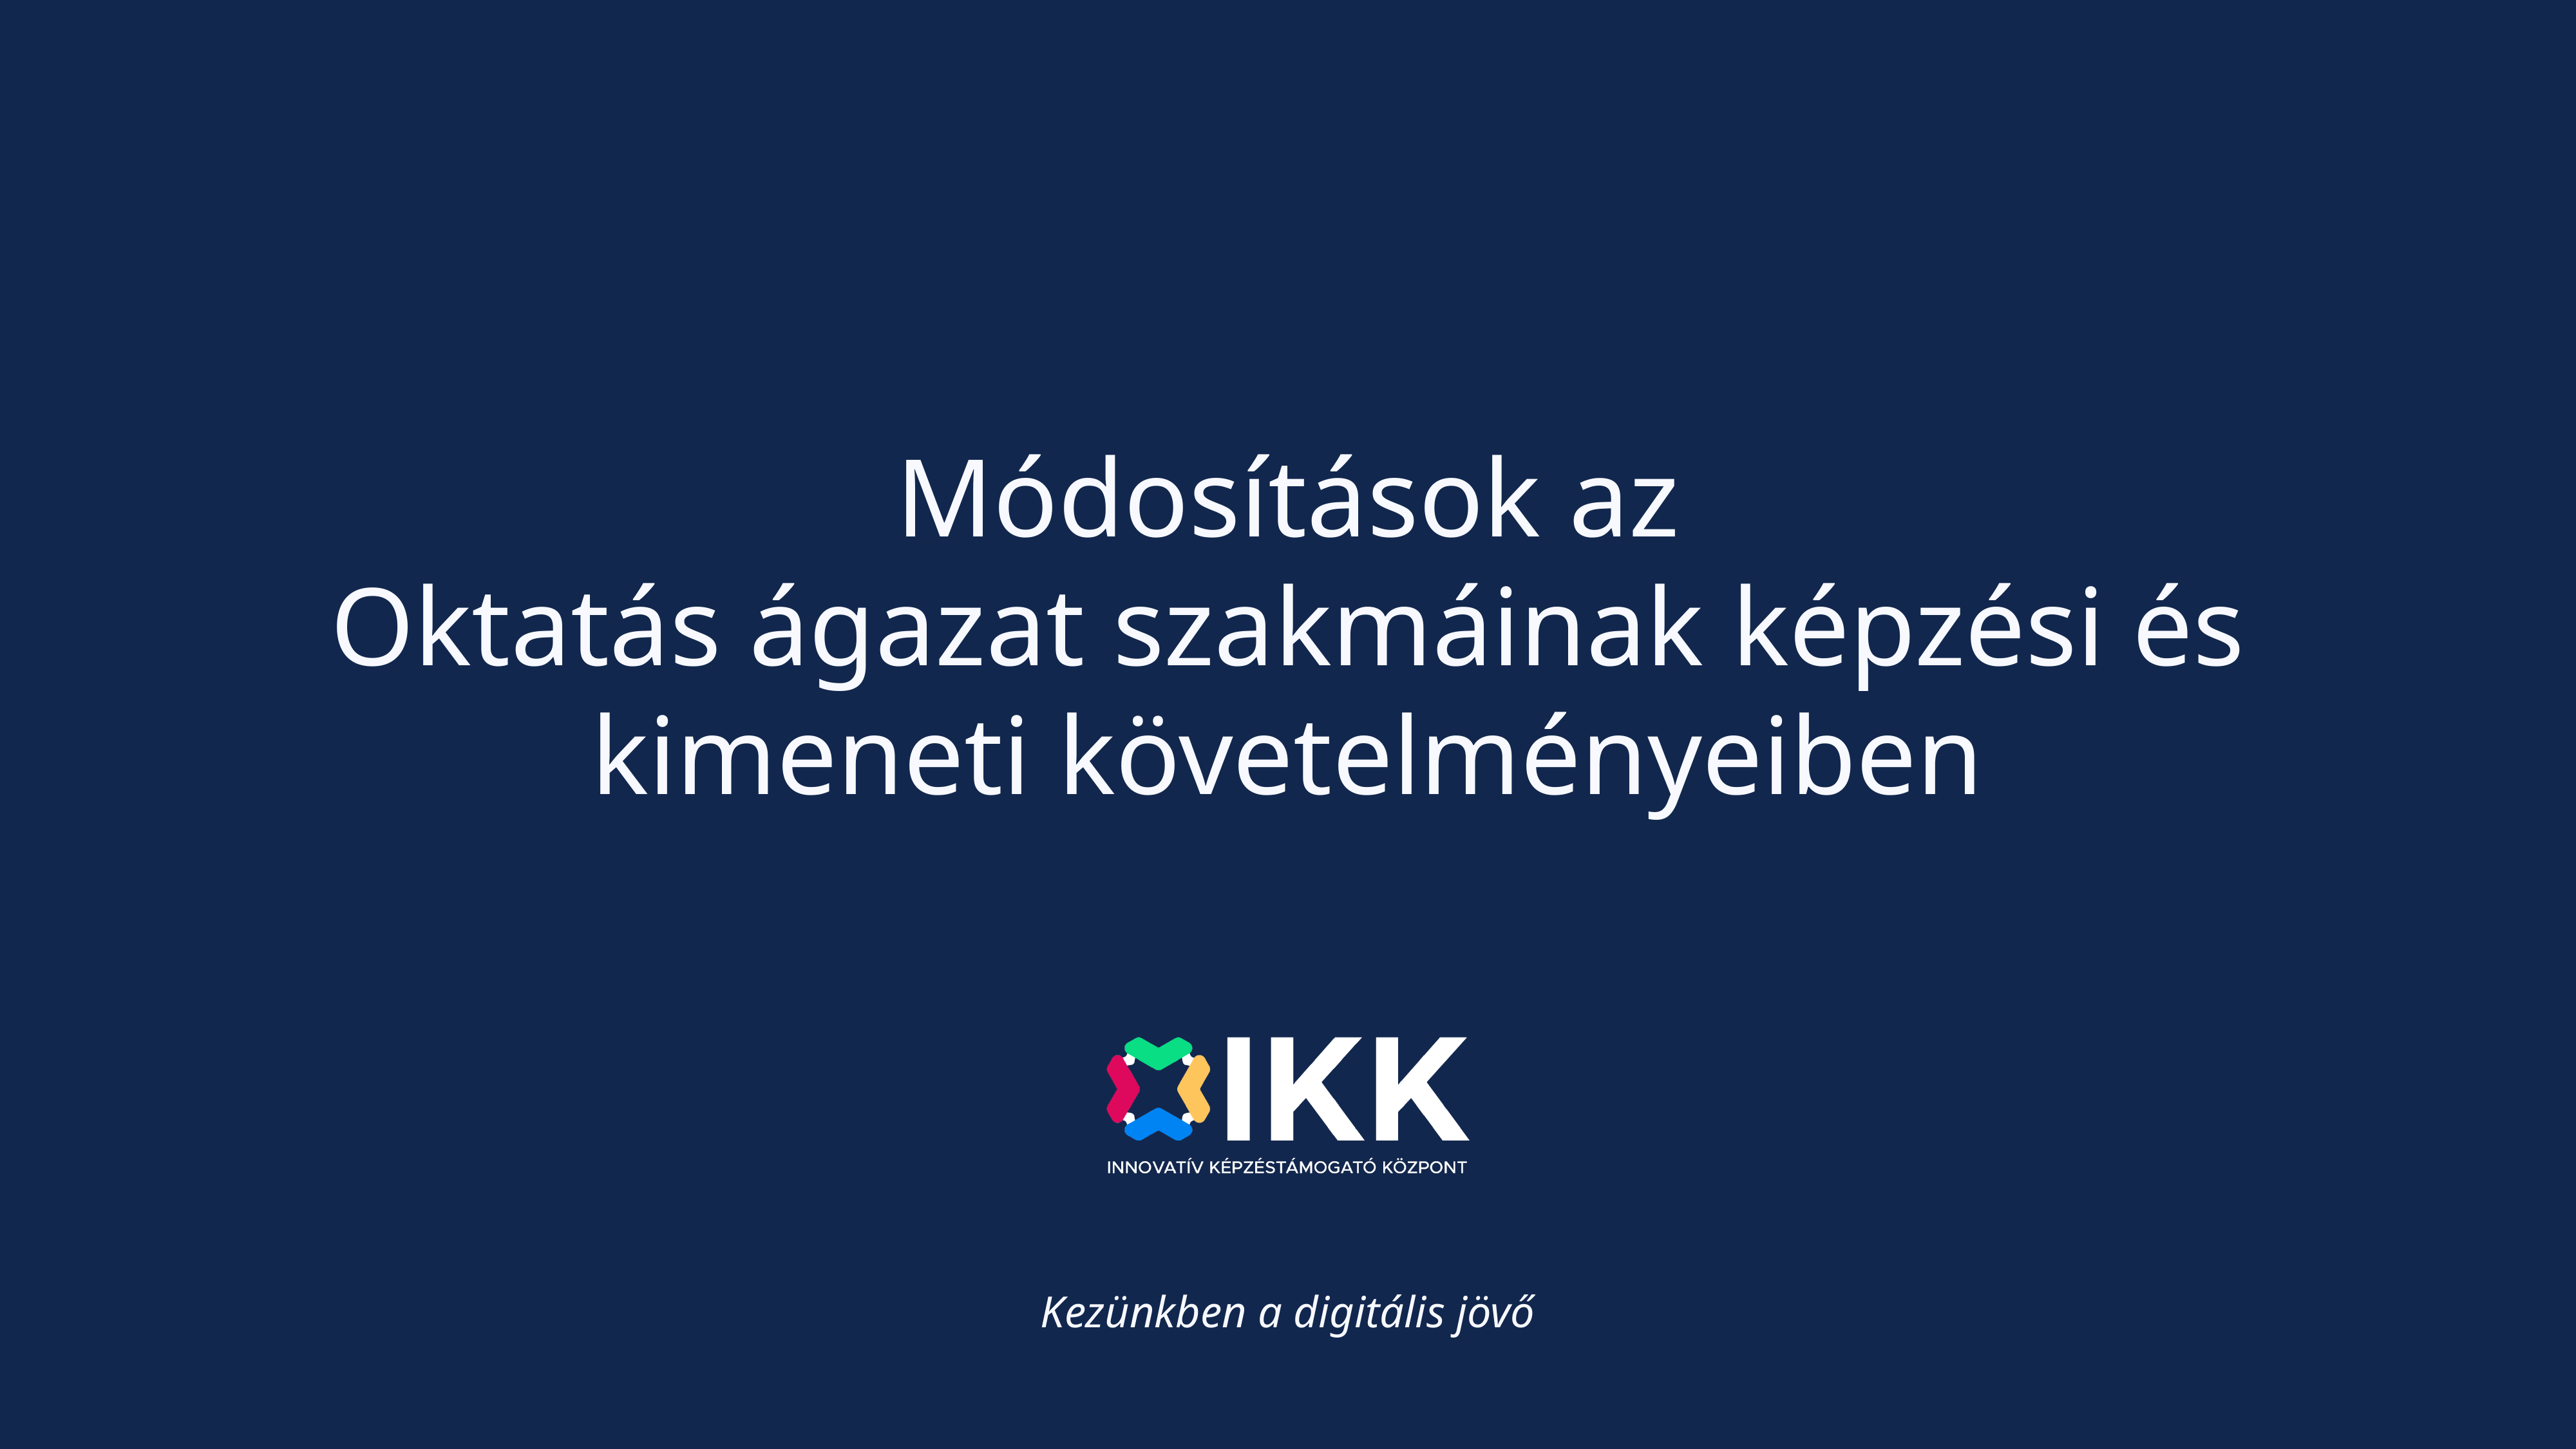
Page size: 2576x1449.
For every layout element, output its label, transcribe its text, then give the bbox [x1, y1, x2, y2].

text_box Kezünkben a digitális jövő [998, 1258, 1578, 1316]
list Módosítások az Oktatás ágazat szakmáinak képzési és kimeneti követelményeiben [240, 430, 2336, 560]
picture [1106, 1037, 1470, 1173]
